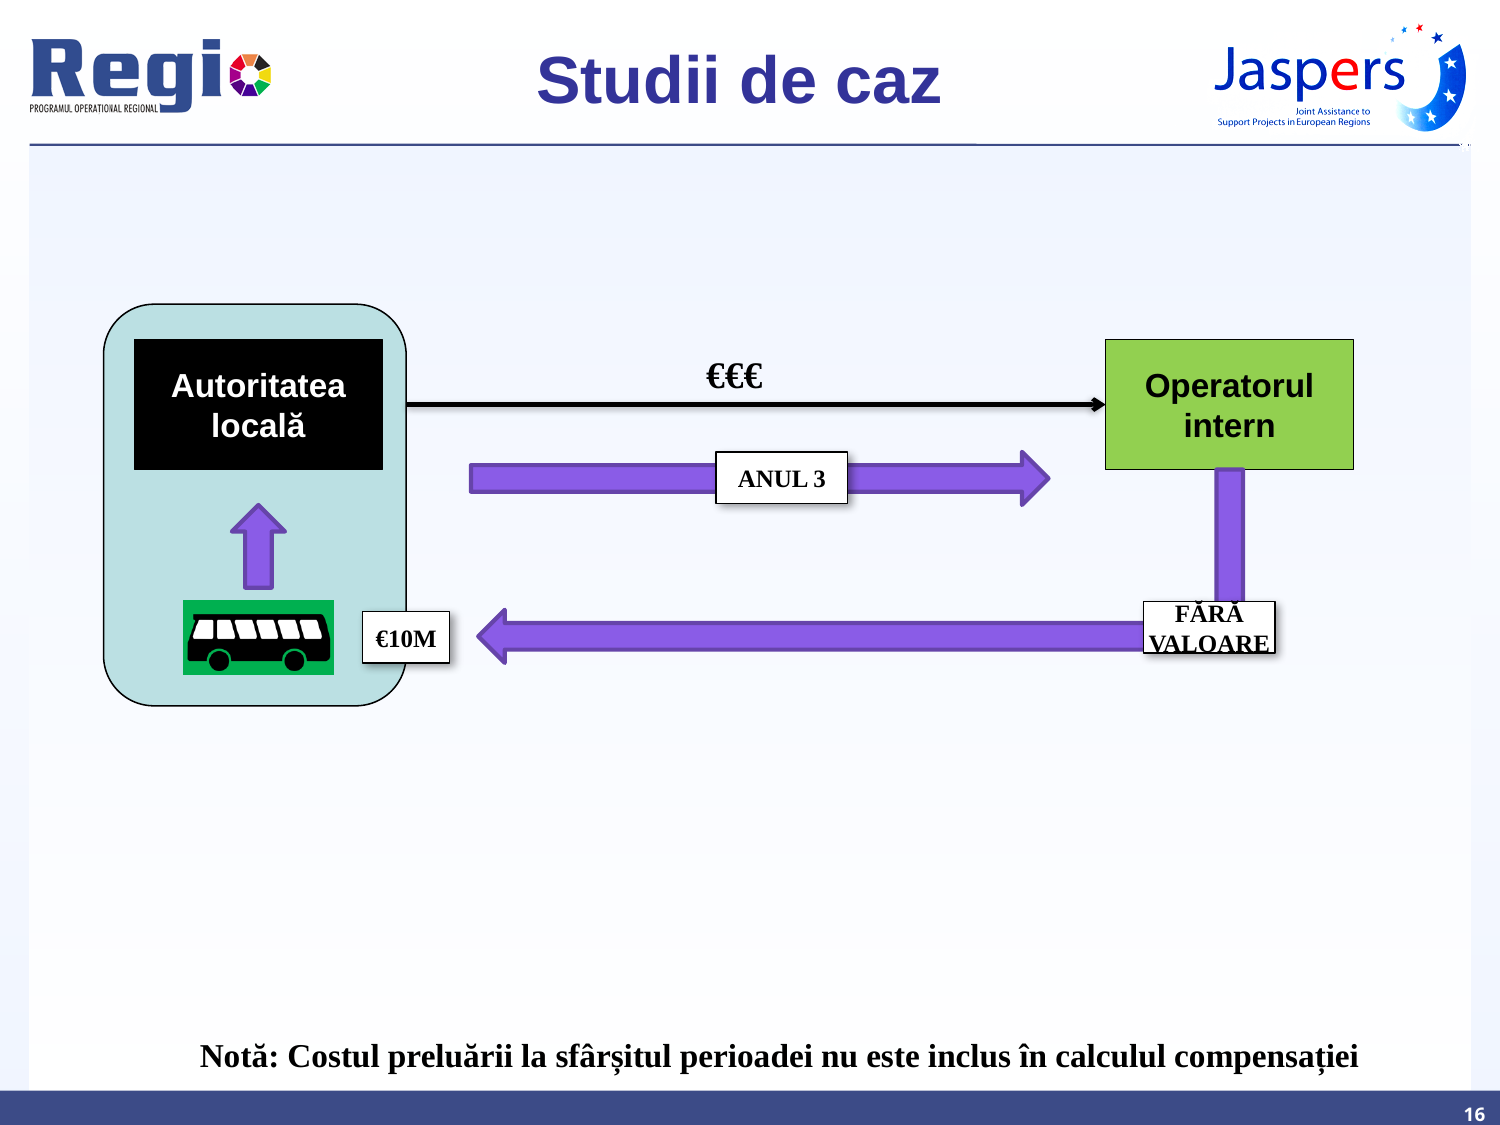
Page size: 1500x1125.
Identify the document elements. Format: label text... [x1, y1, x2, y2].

text_box ANUL 3 [716, 451, 848, 504]
picture [183, 599, 334, 675]
text_box Operatorul intern [1105, 339, 1354, 470]
text_box [229, 502, 287, 590]
text_box Autoritatea locală [134, 339, 383, 470]
text_box €10M [362, 611, 450, 663]
text_box [103, 304, 407, 706]
text_box [468, 463, 714, 494]
text_box FĂRĂ VALOARE [1143, 601, 1276, 654]
picture [29, 38, 273, 115]
text_box 16 [1187, 1095, 1500, 1125]
title Studii de caz [64, 18, 1169, 135]
picture [1174, 0, 1479, 154]
text_box [476, 607, 1141, 665]
text_box [858, 449, 1051, 507]
text_box [1214, 467, 1246, 599]
text_box €€€ [691, 343, 778, 403]
text_box Notă: Costul preluării la sfârșitul perioadei nu este inclus în calculul compensației [29, 1026, 1500, 1082]
